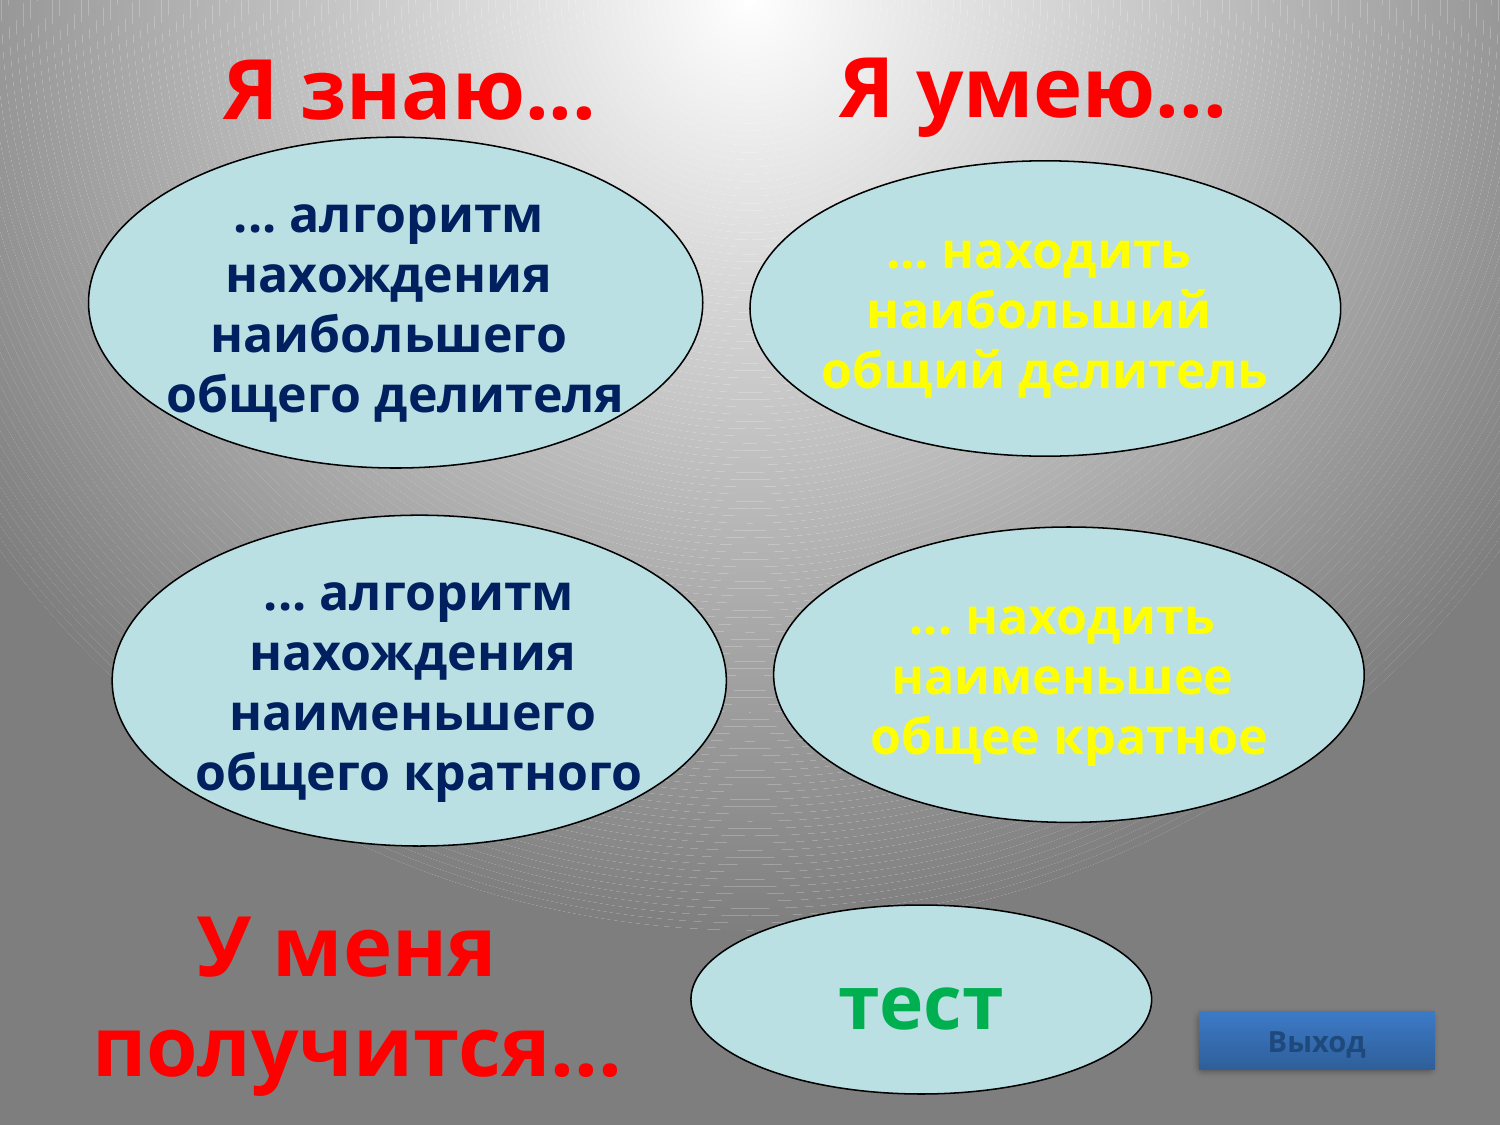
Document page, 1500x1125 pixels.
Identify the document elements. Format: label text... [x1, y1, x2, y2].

text_box ... алгоритм нахождения наименьшего общего кратного [112, 515, 727, 847]
text_box ... находить наибольший общий делитель [750, 160, 1341, 457]
text_box Я умею... [749, 30, 1317, 138]
text_box тест [690, 905, 1152, 1094]
text_box ... находить наименьшее общее кратное [773, 527, 1365, 823]
text_box Выход [1198, 1011, 1436, 1071]
title Я знаю... [128, 34, 692, 138]
text_box ... алгоритм нахождения наибольшего общего делителя [88, 137, 703, 469]
text_box У меня получится... [29, 893, 685, 1094]
